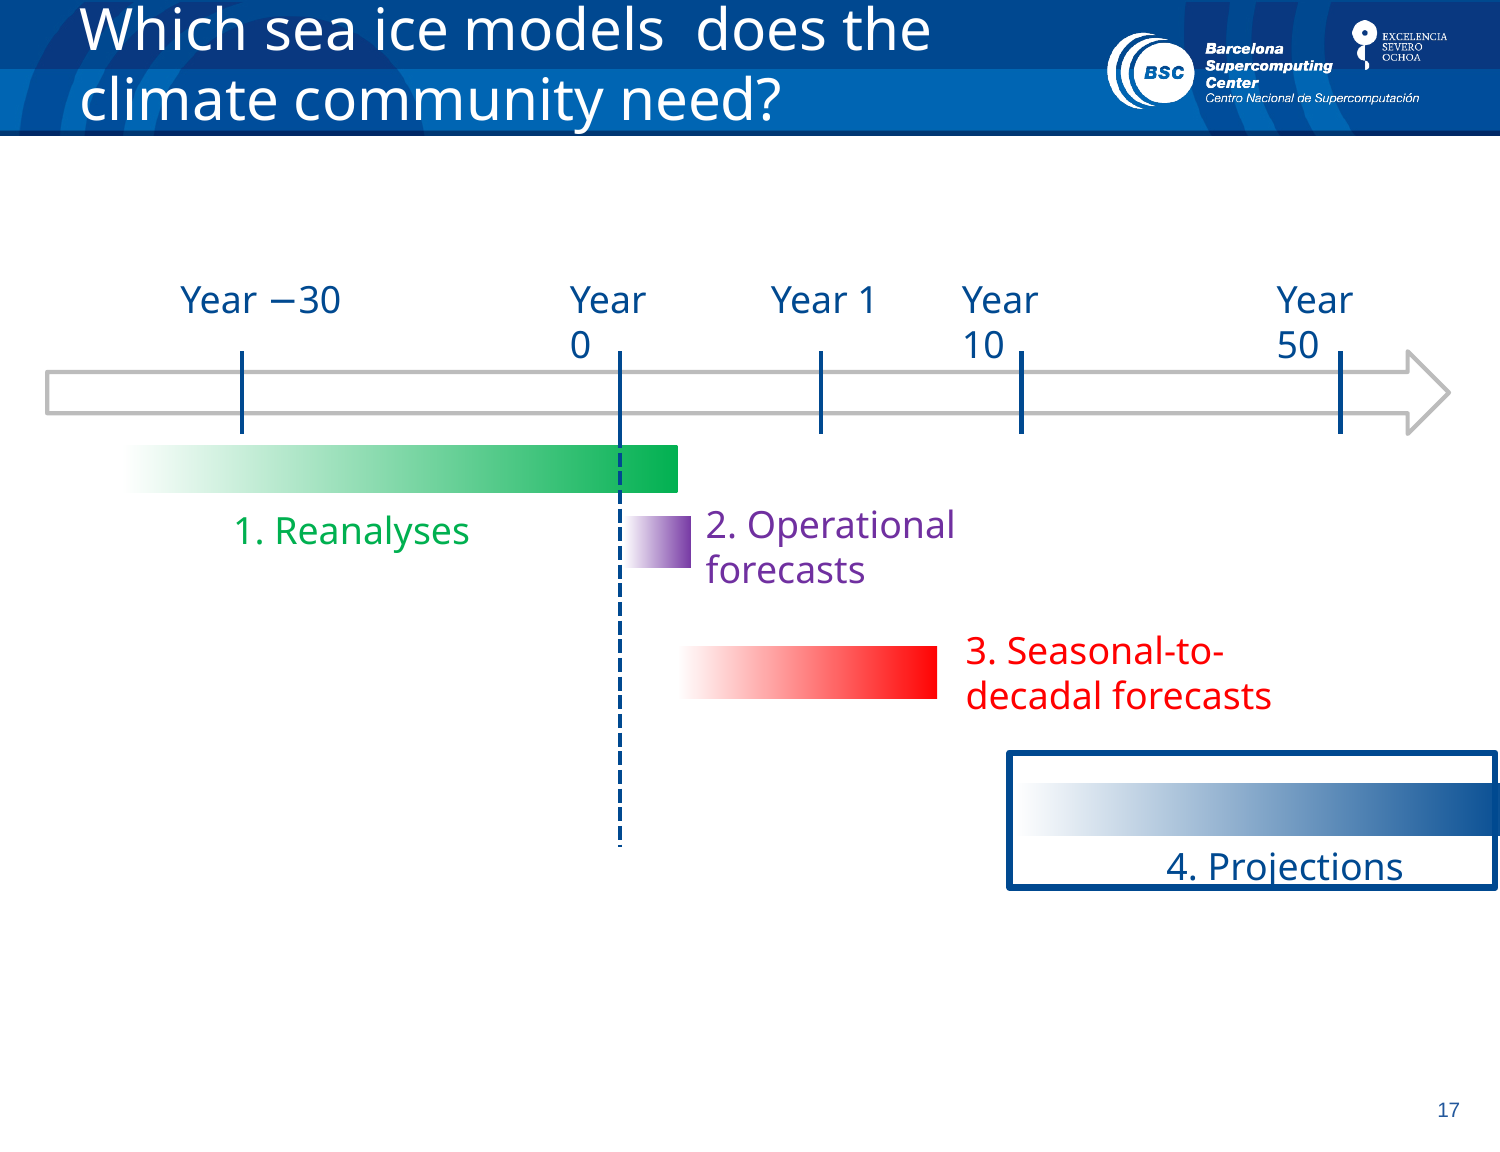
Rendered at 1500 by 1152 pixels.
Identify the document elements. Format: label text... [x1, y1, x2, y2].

text_box Year 1 [756, 268, 914, 329]
title Which sea ice models does the climate community need? [65, 0, 1081, 100]
text_box Year 10 [947, 268, 1105, 374]
text_box Year −30 [165, 268, 366, 329]
text_box 2. Operational forecasts [690, 493, 987, 599]
text_box Year 50 [1261, 268, 1420, 374]
text_box [1026, 369, 1336, 416]
text_box 1. Reanalyses [218, 499, 491, 560]
text_box [624, 369, 816, 416]
text_box [624, 444, 679, 495]
text_box Year 0 [555, 268, 685, 374]
text_box [677, 644, 939, 701]
text_box [826, 369, 1017, 416]
text_box [1008, 751, 1497, 890]
text_box [624, 514, 693, 570]
text_box [45, 369, 237, 416]
text_box [1344, 360, 1452, 436]
text_box [122, 444, 615, 495]
text_box 3. Seasonal-to-decadal forecasts [950, 619, 1329, 725]
text_box 4. Projections [1151, 835, 1500, 896]
text_box [246, 369, 615, 416]
picture [0, 0, 1500, 136]
